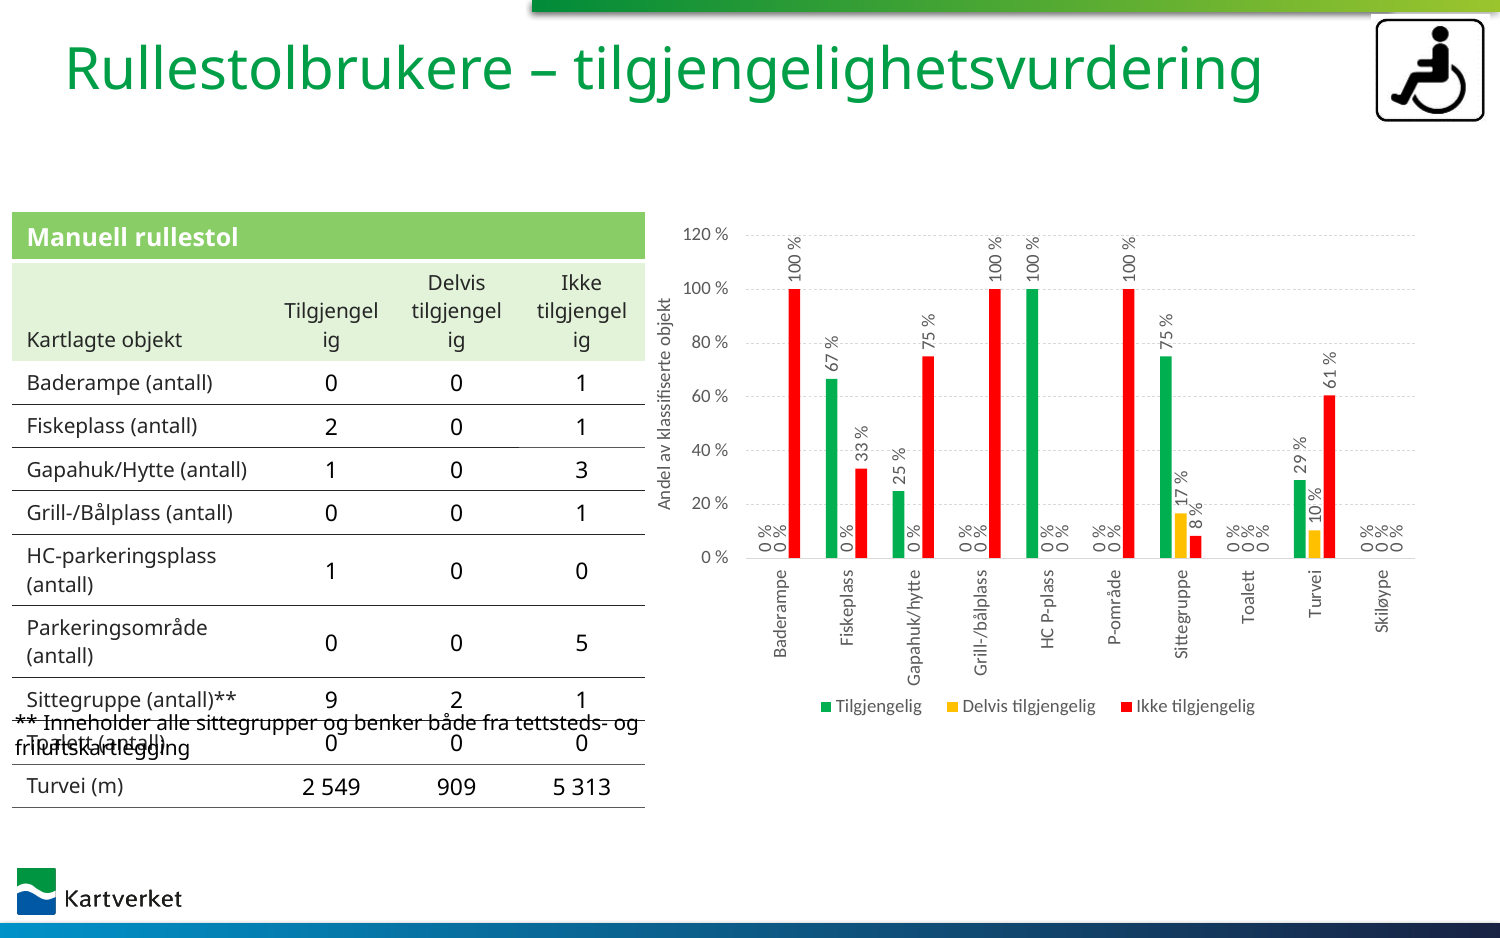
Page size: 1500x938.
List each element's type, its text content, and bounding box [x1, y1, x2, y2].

table_cell Sittegruppe (antall)** [12, 678, 269, 702]
table_cell 0 [394, 491, 519, 534]
table_cell 5 313 [519, 768, 645, 807]
text_box Rullestolbrukere – tilgjengelighetsvurdering [49, 12, 1372, 109]
table_cell Turvei (m) [12, 768, 269, 807]
table_cell 0 [394, 405, 519, 447]
table_cell Kartlagte objekt [12, 263, 269, 361]
table_cell 0 [519, 535, 638, 605]
table_cell Ikke tilgjengelig [519, 263, 638, 361]
table_cell 1 [269, 448, 394, 490]
table_cell Baderampe (antall) [12, 361, 269, 404]
table_cell HC-parkeringsplass (antall) [12, 535, 269, 605]
text_box ** Inneholder alle sittegrupper og benker både fra tettsteds- og friluftskartlegging [0, 702, 745, 768]
table_cell 2 [394, 678, 519, 702]
table_cell 1 [519, 491, 638, 534]
table_cell 909 [394, 768, 519, 807]
table_cell 0 [394, 361, 519, 404]
table_cell 3 [519, 448, 638, 490]
table_cell 0 [394, 535, 519, 605]
table_cell Parkeringsområde (antall) [12, 606, 269, 677]
table_cell 1 [519, 678, 638, 702]
table_cell 2 549 [269, 768, 394, 807]
table_cell 0 [269, 491, 394, 534]
table_cell Gapahuk/Hytte (antall) [12, 448, 269, 490]
table_cell Delvis tilgjengelig [394, 263, 519, 361]
table_cell 1 [519, 405, 638, 447]
table_cell 0 [394, 606, 519, 677]
table_cell Grill-/Bålplass (antall) [12, 491, 269, 534]
table_cell 1 [519, 361, 638, 404]
table_cell Tilgjengelig [269, 263, 394, 361]
table_cell 9 [269, 678, 394, 702]
table_cell 0 [394, 448, 519, 490]
table_cell 1 [269, 535, 394, 605]
picture [643, 218, 1426, 728]
table_cell 0 [269, 361, 394, 404]
table_cell 5 [519, 606, 638, 677]
table_cell Fiskeplass (antall) [12, 405, 269, 447]
picture [1371, 13, 1491, 127]
table_cell 2 [269, 405, 394, 447]
table_cell 0 [269, 606, 394, 677]
table_header Manuell rullestol [12, 212, 645, 259]
